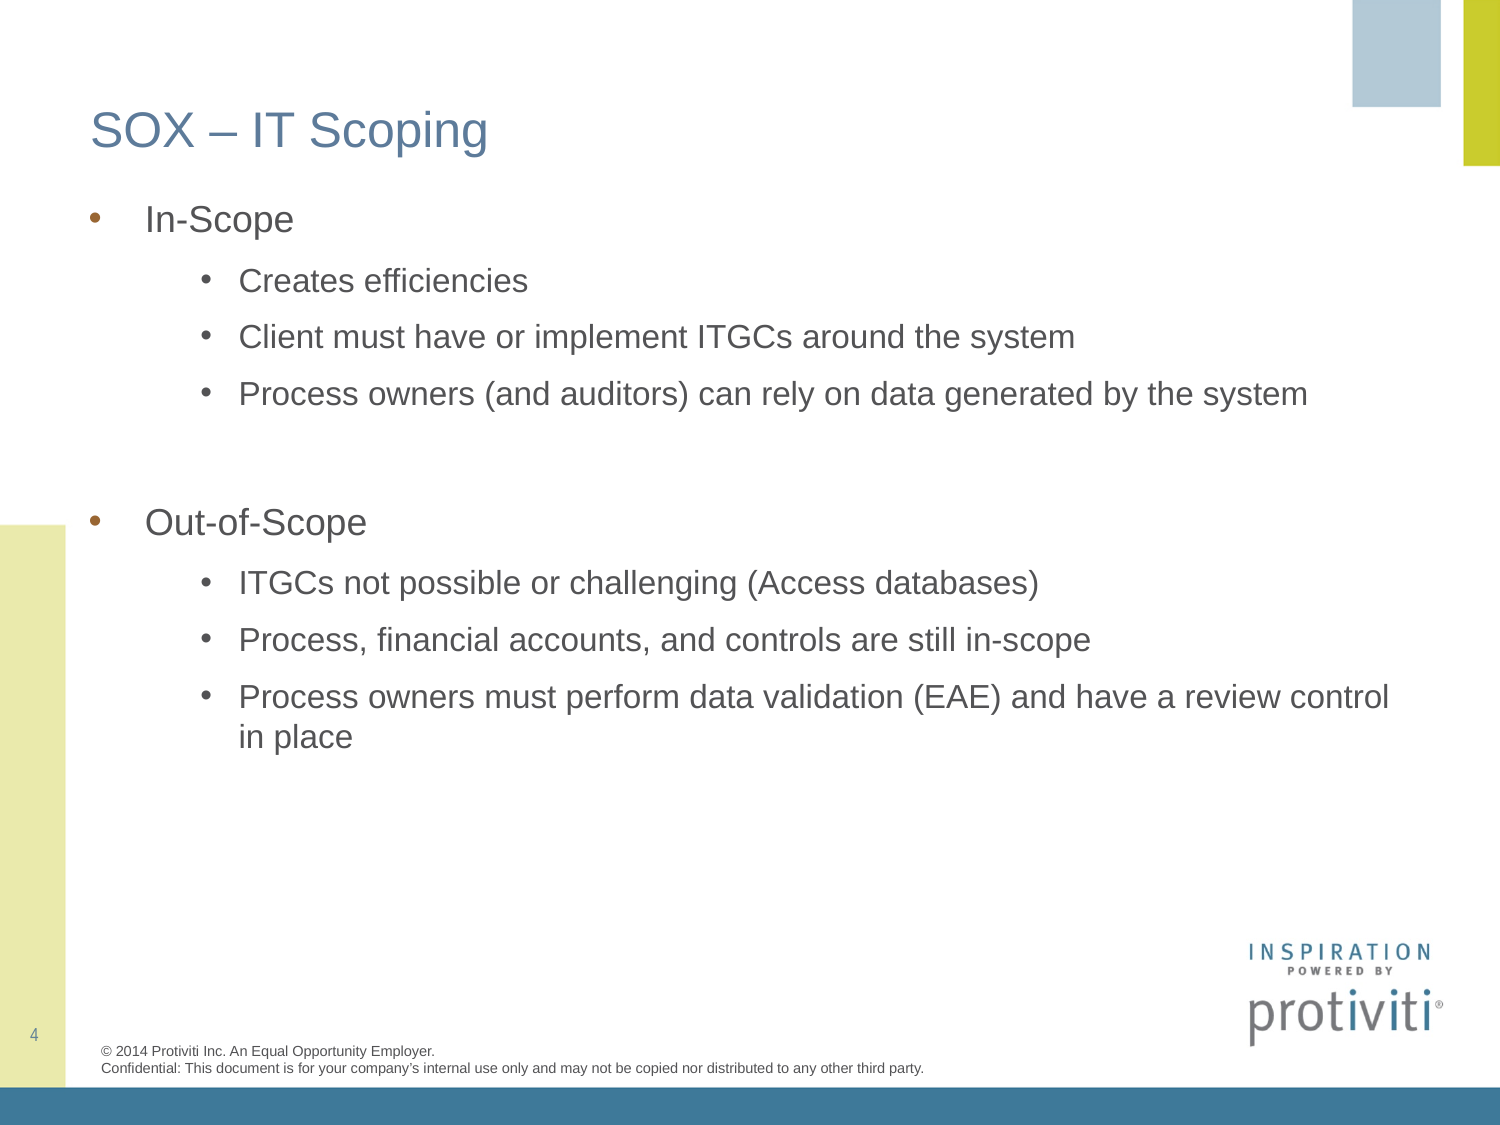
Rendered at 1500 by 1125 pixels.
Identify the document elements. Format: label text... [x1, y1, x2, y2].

slide_number 4 [15, 1014, 70, 1074]
picture [0, 0, 1500, 1125]
text_box SOX – IT Scoping [74, 90, 963, 165]
list In-Scope Creates efficiencies Client must have or implement ITGCs around the system Process owners (and auditors) can rely on data generated by the system Out-of-Scope ITGCs not possible or challenging (Access databases) Process, financial accounts, and controls are still in-scope Process owners must perform data validation (EAE) and have a review control in place [73, 187, 1436, 938]
